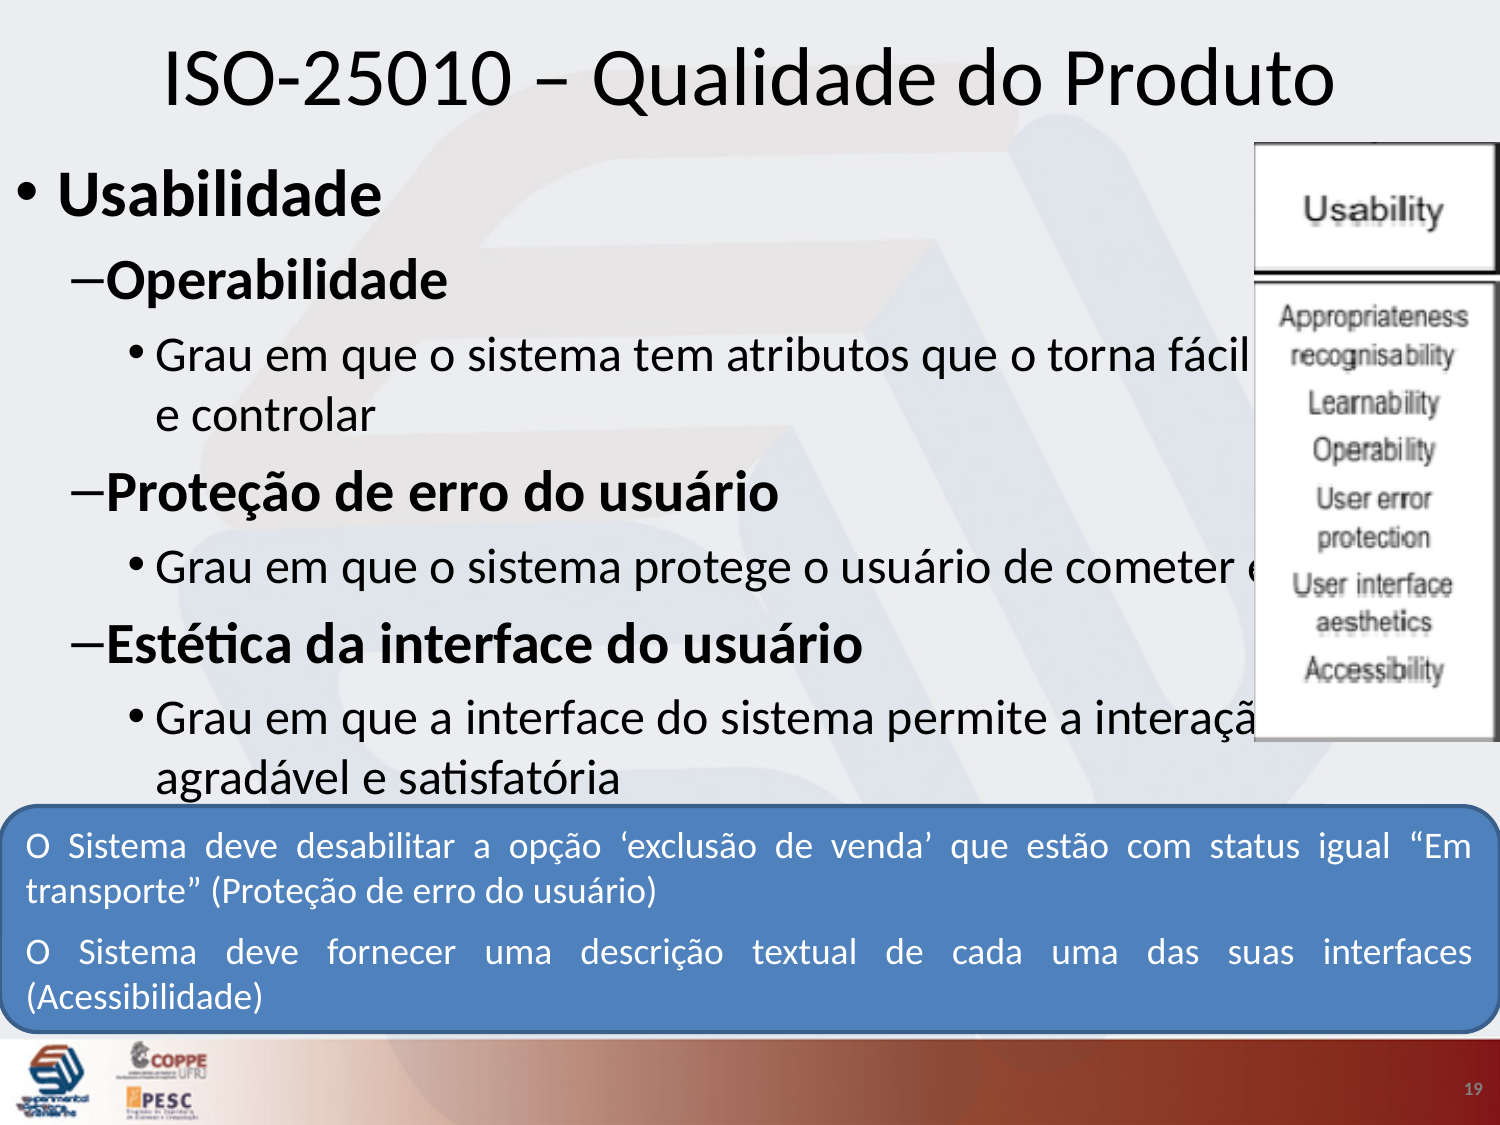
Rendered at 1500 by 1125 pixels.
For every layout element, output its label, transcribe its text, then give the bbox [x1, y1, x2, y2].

list Usabilidade Operabilidade Grau em que o sistema tem atributos que o torna fácil de operar e controlar Proteção de erro do usuário Grau em que o sistema protege o usuário de cometer erros Estética da interface do usuário Grau em que a interface do sistema permite a interação agradável e satisfatória Acessibilidade Grau em que o produto ou sistema pode ser utilizado por pessoas com características e habilidades diferentes [0, 143, 1500, 828]
picture [0, 1010, 1500, 1125]
picture [1254, 142, 1500, 743]
title ISO-25010 – Qualidade do Produto [0, 1, 1500, 143]
text_box O Sistema deve desabilitar a opção ‘exclusão de venda’ que estão com status igual “Em transporte” (Proteção de erro do usuário) O Sistema deve fornecer uma descrição textual de cada uma das suas interfaces (Acessibilidade) [0, 803, 1500, 1035]
